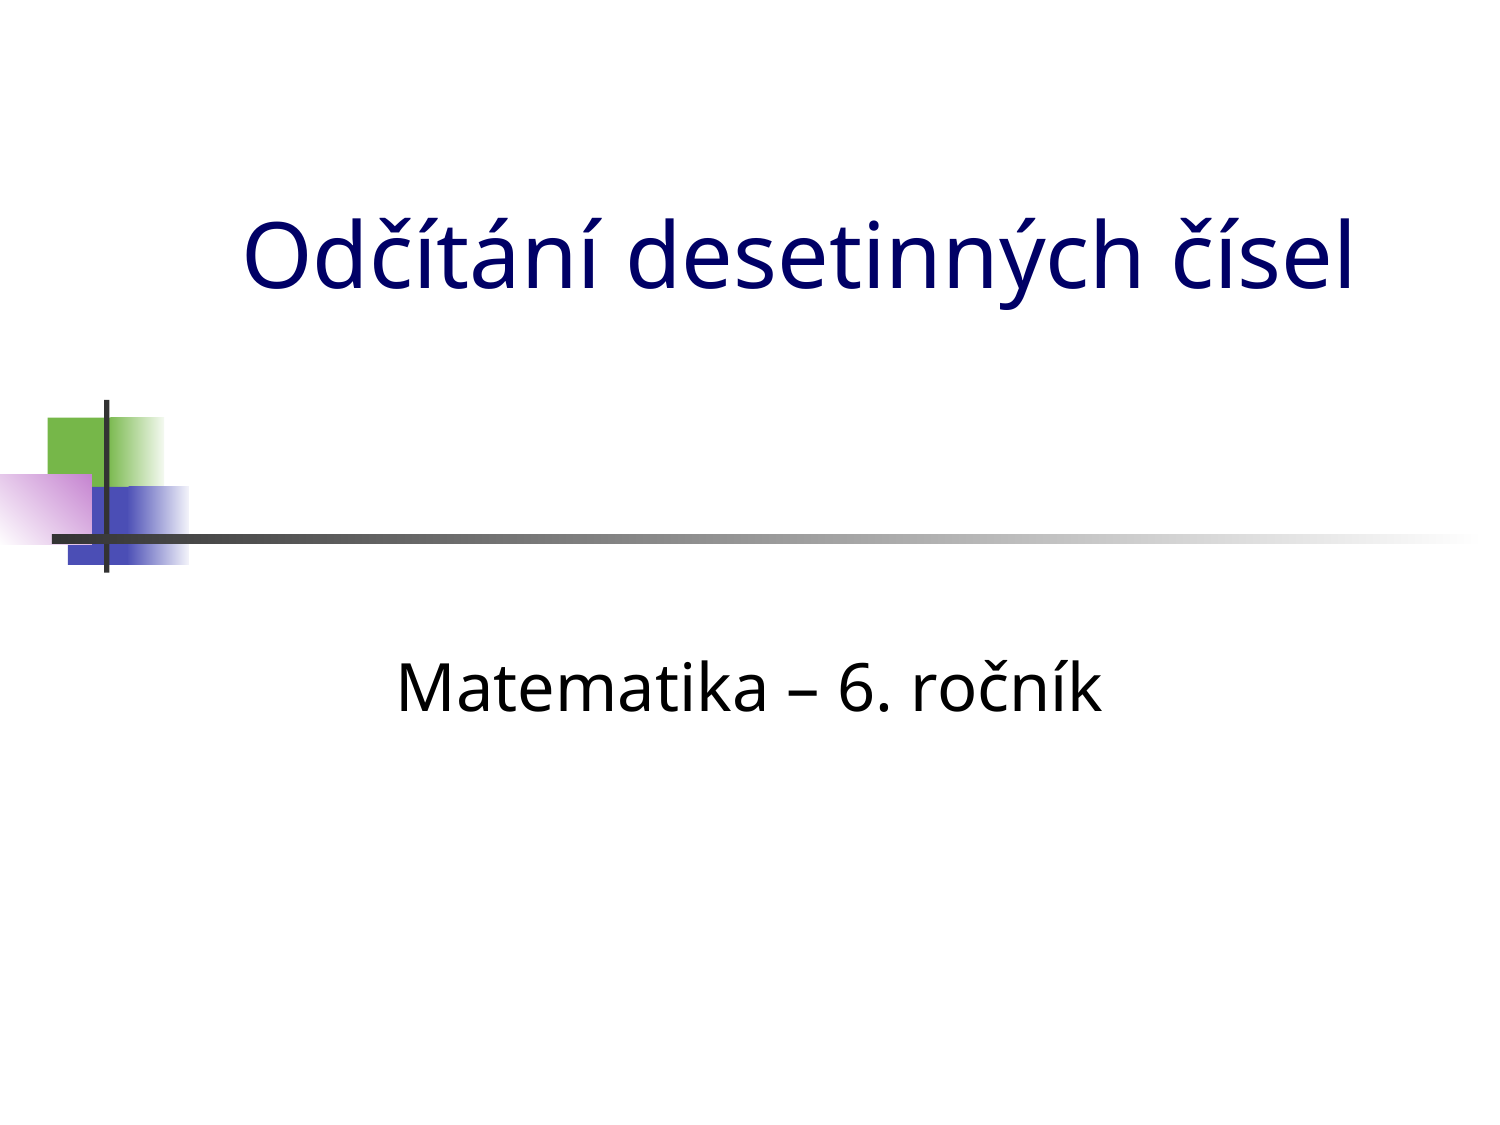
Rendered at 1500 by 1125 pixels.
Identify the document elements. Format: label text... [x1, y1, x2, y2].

subtitle Matematika – 6. ročník [224, 637, 1276, 926]
title Odčítání desetinných čísel [162, 172, 1438, 315]
